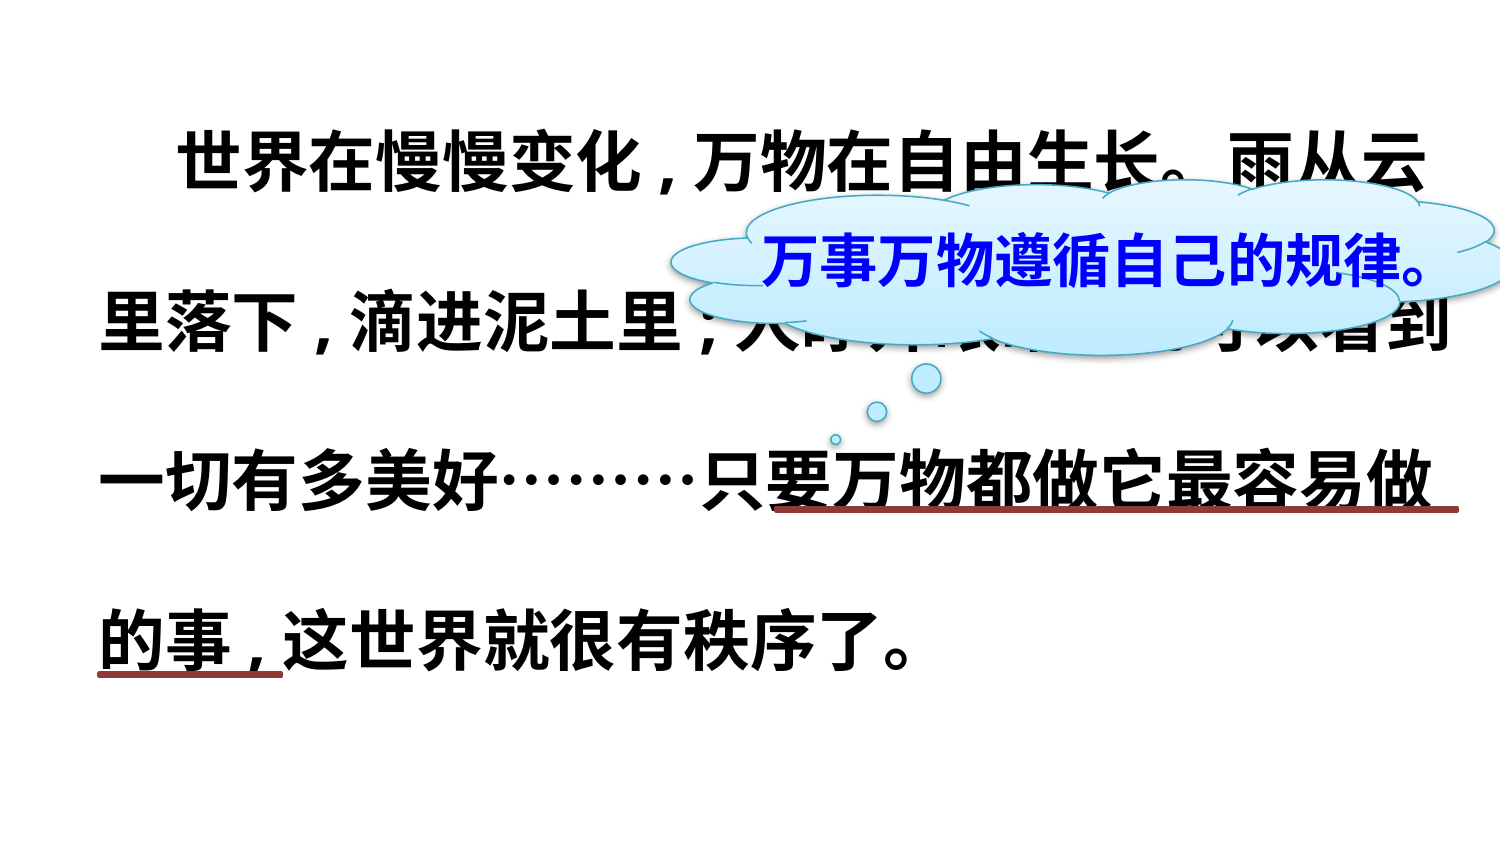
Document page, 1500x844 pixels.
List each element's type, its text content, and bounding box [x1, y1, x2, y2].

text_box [671, 178, 1500, 355]
text_box [774, 506, 1459, 513]
text_box 世界在慢慢变化,万物在自由生长。雨从云里落下,滴进泥土里;人睁开眼睛,就可以看到一切有多美好………只要万物都做它最容易做的事,这世界就很有秩序了。 [83, 32, 1477, 687]
text_box [97, 671, 283, 678]
